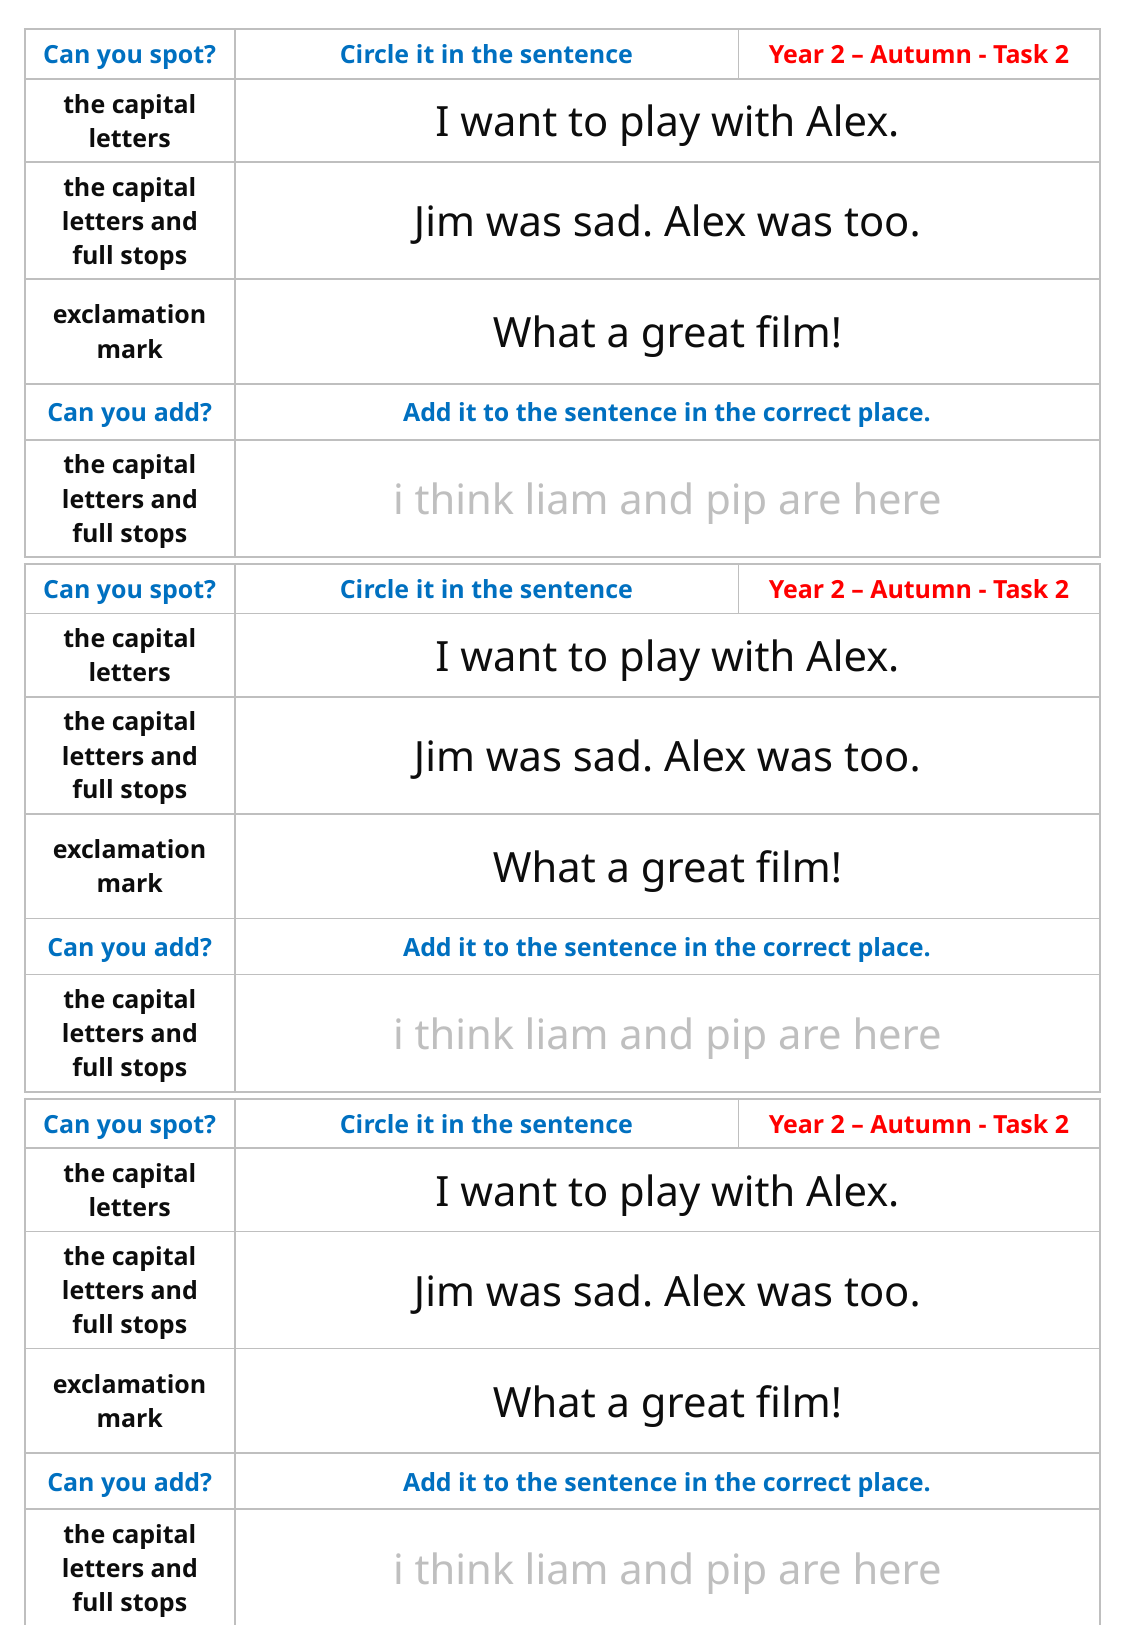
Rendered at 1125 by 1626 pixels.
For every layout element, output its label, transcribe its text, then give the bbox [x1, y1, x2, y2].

table_header Year 2 – Autumn - Task 2 [739, 565, 1099, 613]
table_cell Can you add? [26, 385, 234, 439]
table_header Circle it in the sentence [236, 1100, 738, 1147]
table_cell Can you add? [26, 919, 234, 974]
table_cell the capital letters and full stops [26, 1510, 234, 1625]
table_cell the capital letters and full stops [26, 163, 234, 278]
table_cell I want to play with Alex. [236, 614, 1099, 696]
table_cell I want to play with Alex. [236, 1149, 1099, 1231]
table_cell the capital letters and full stops [26, 698, 234, 813]
table_header Circle it in the sentence [236, 565, 738, 613]
table_cell exclamation mark [26, 280, 234, 383]
table_cell Can you add? [26, 1454, 234, 1508]
table_header Year 2 – Autumn - Task 2 [739, 1100, 1099, 1147]
table_cell the capital letters and full stops [26, 441, 234, 556]
table_header Can you spot? [26, 30, 234, 78]
table_cell I want to play with Alex. [236, 80, 1099, 161]
table_cell i think liam and pip are here [236, 1510, 1099, 1625]
table_cell Add it to the sentence in the correct place. [236, 385, 1099, 439]
table_cell exclamation mark [26, 815, 234, 918]
table_cell i think liam and pip are here [236, 975, 1099, 1091]
table_cell the capital letters and full stops [26, 975, 234, 1091]
table_cell What a great film! [236, 1349, 1099, 1452]
table_cell What a great film! [236, 280, 1099, 383]
table_header Year 2 – Autumn - Task 2 [739, 30, 1099, 78]
table_cell Jim was sad. Alex was too. [236, 698, 1099, 813]
table_cell Add it to the sentence in the correct place. [236, 1454, 1099, 1508]
table_cell the capital letters and full stops [26, 1232, 234, 1348]
table_cell Jim was sad. Alex was too. [236, 1232, 1099, 1348]
table_header Can you spot? [26, 1100, 234, 1147]
table_header Circle it in the sentence [236, 30, 738, 78]
table_cell What a great film! [236, 815, 1099, 918]
table_cell the capital letters [26, 80, 234, 161]
table_cell the capital letters [26, 1149, 234, 1231]
table_cell Jim was sad. Alex was too. [236, 163, 1099, 278]
table_cell exclamation mark [26, 1349, 234, 1452]
table_cell i think liam and pip are here [236, 441, 1099, 556]
table_header Can you spot? [26, 565, 234, 613]
table_cell the capital letters [26, 614, 234, 696]
table_cell Add it to the sentence in the correct place. [236, 919, 1099, 974]
